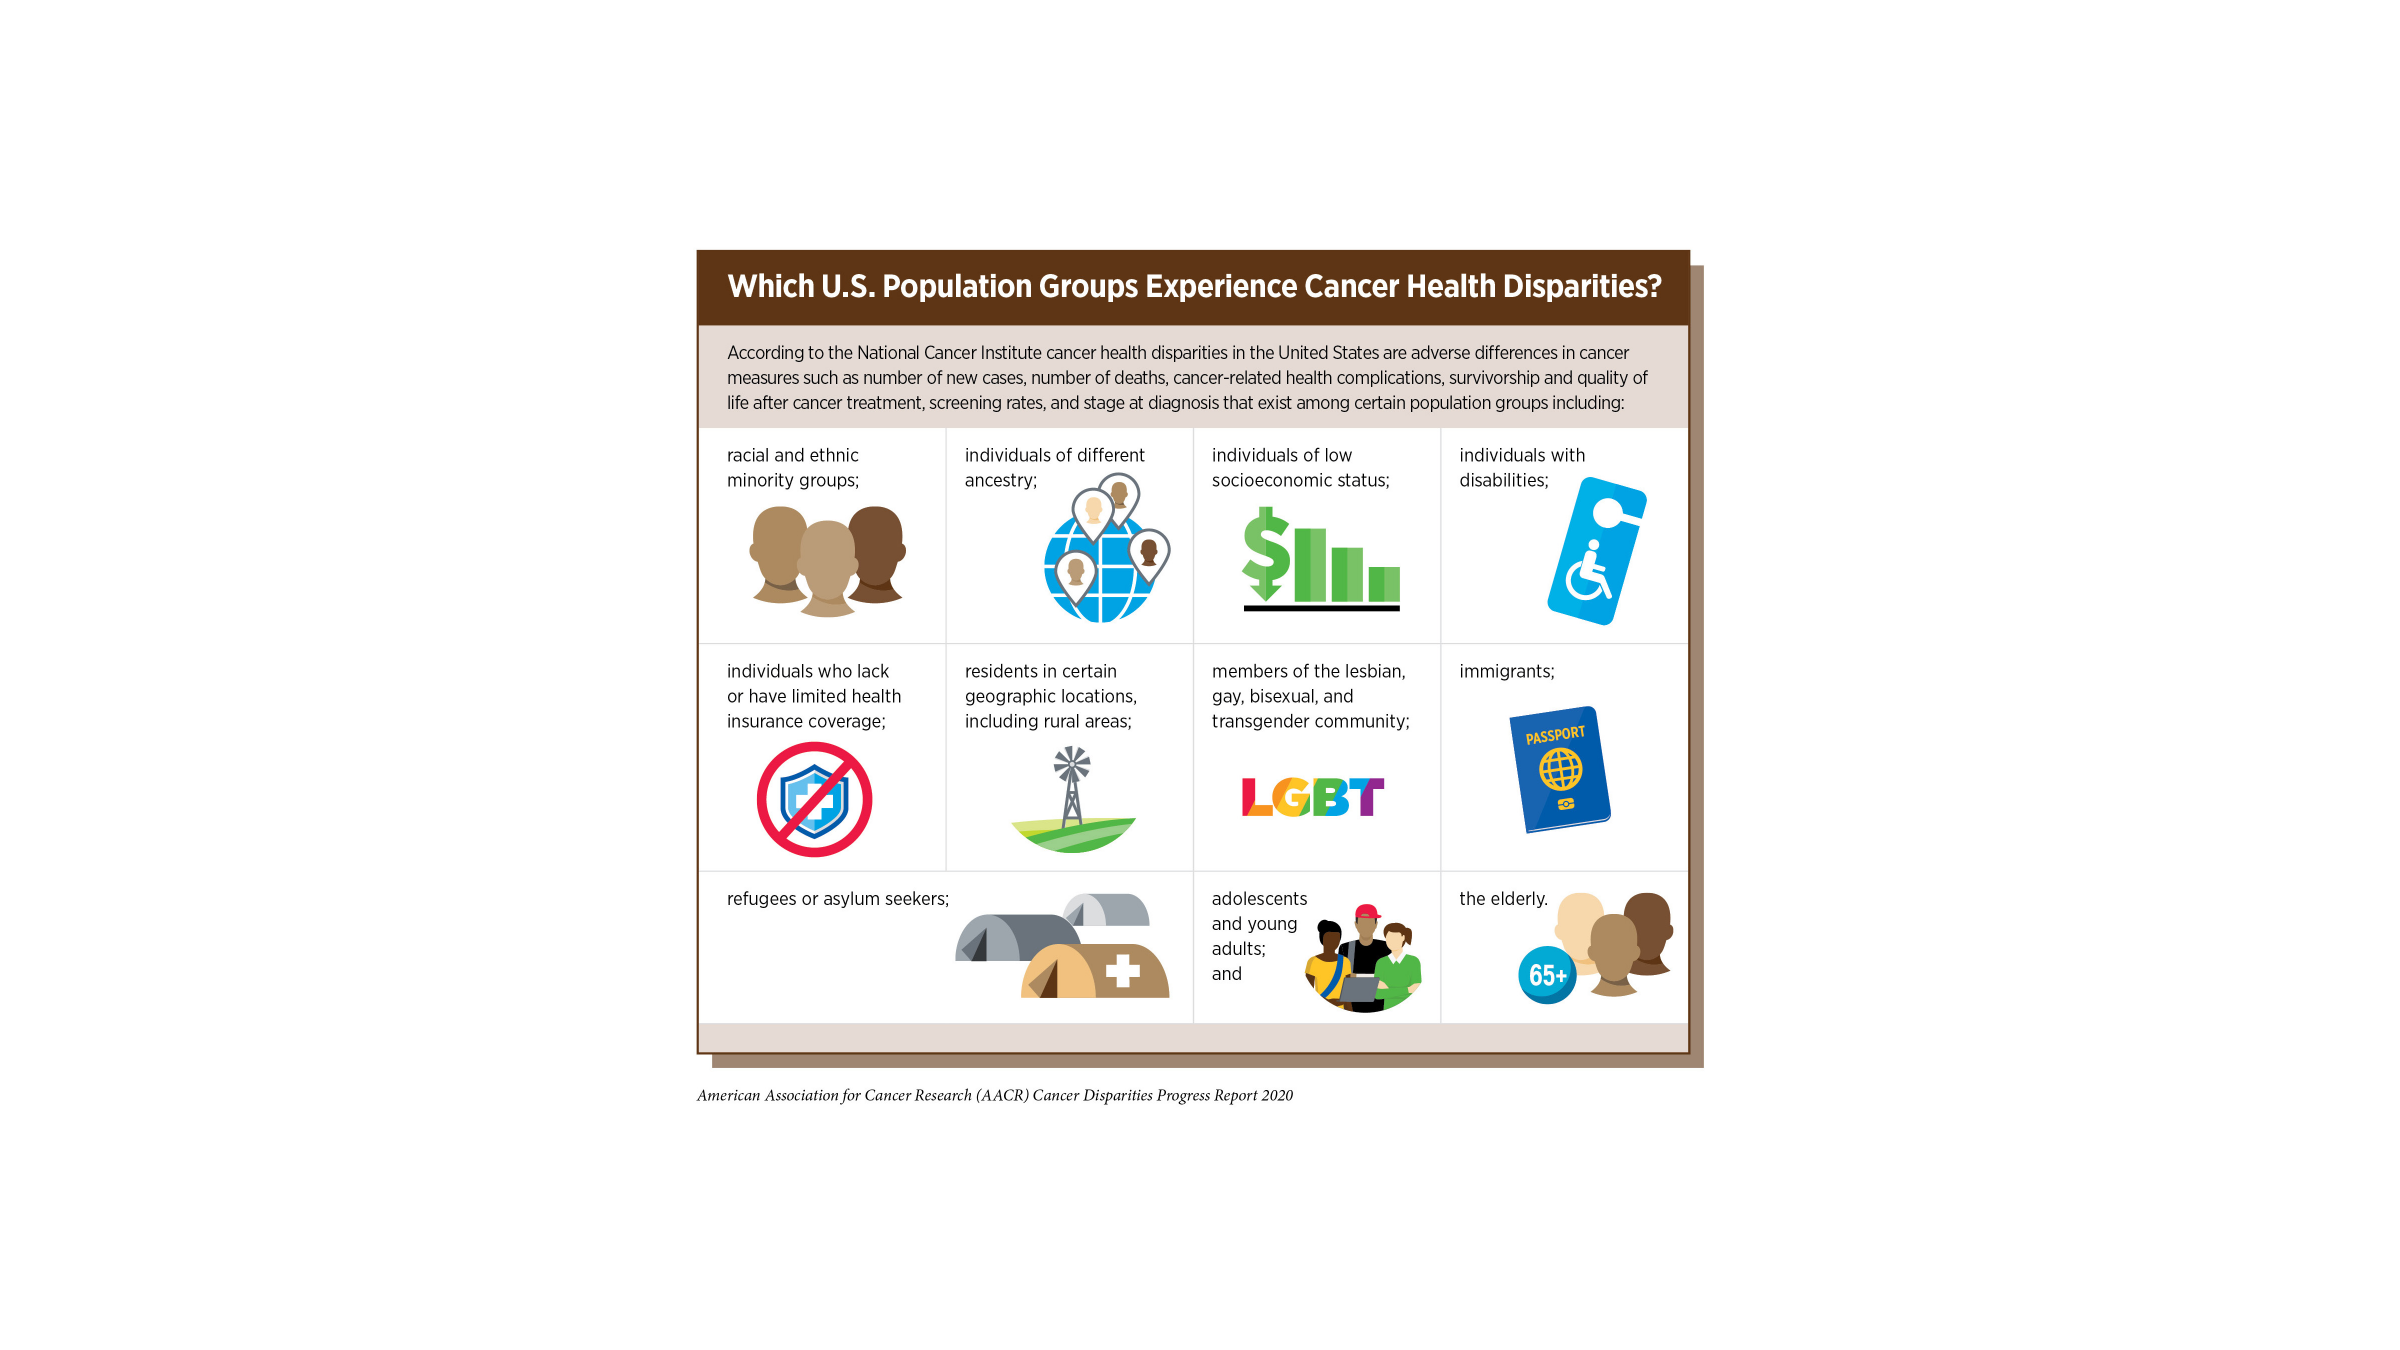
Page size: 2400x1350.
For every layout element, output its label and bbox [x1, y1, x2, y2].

picture [689, 239, 1711, 1111]
